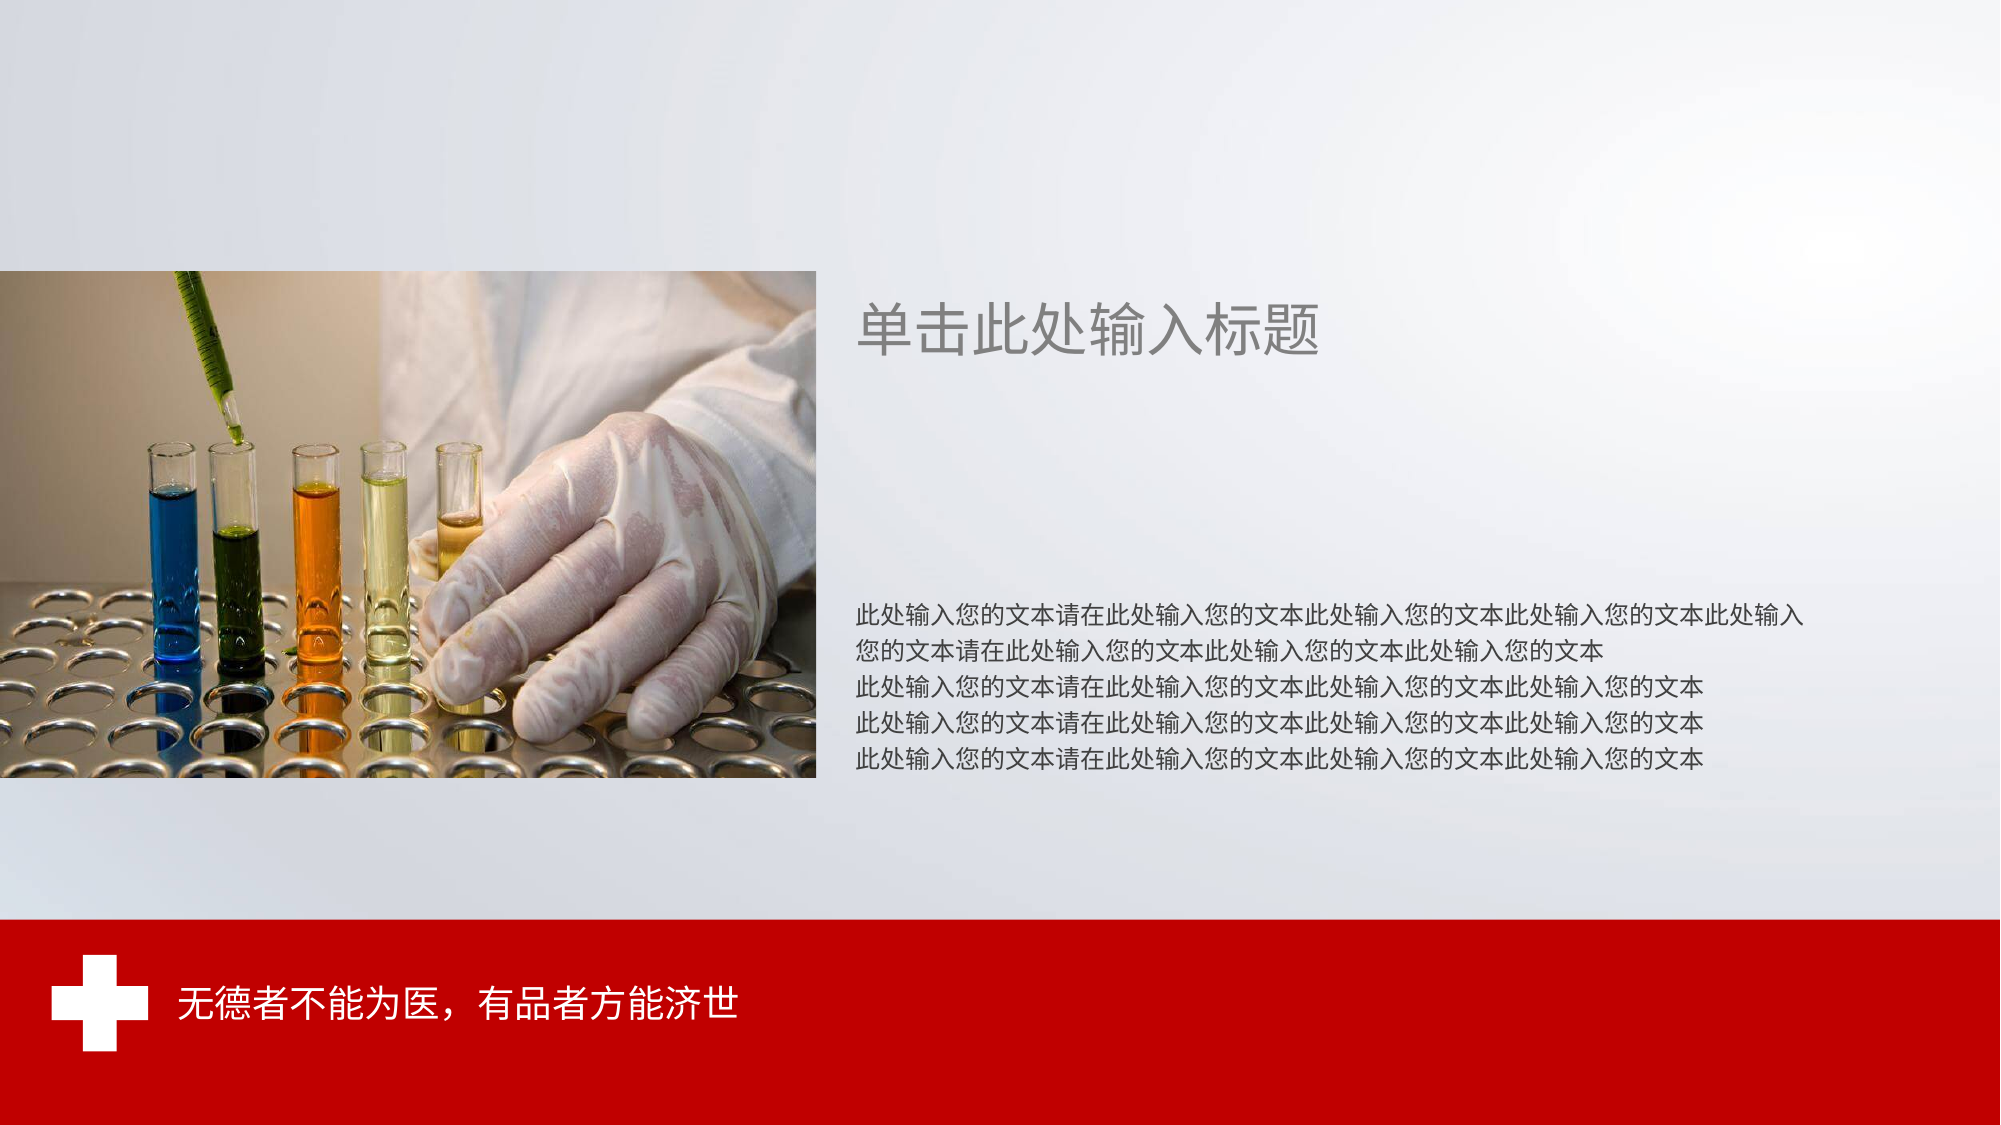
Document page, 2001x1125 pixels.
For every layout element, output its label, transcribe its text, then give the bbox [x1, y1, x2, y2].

text_box [0, 919, 2000, 1125]
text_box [51, 954, 149, 1052]
text_box [0, 270, 817, 778]
text_box 单击此处输入标题 [840, 271, 1615, 371]
text_box 此处输入您的文本请在此处输入您的文本此处输入您的文本此处输入您的文本此处输入您的文本请在此处输入您的文本此处输入您的文本此处输入您的文本 此处输入您的文本请在此处输入您的文本此处输入您的文本此处输入您的文本 此处输入您的文本请在此处输入您的文本此处输入您的文本此处输入您的文本 此处输入您的文本请在此处输入您的文本此处输入您的文本此处输入您的文本 [840, 586, 1839, 817]
picture [0, 0, 2000, 919]
text_box 无德者不能为医，有品者方能济世 [162, 972, 1045, 1033]
